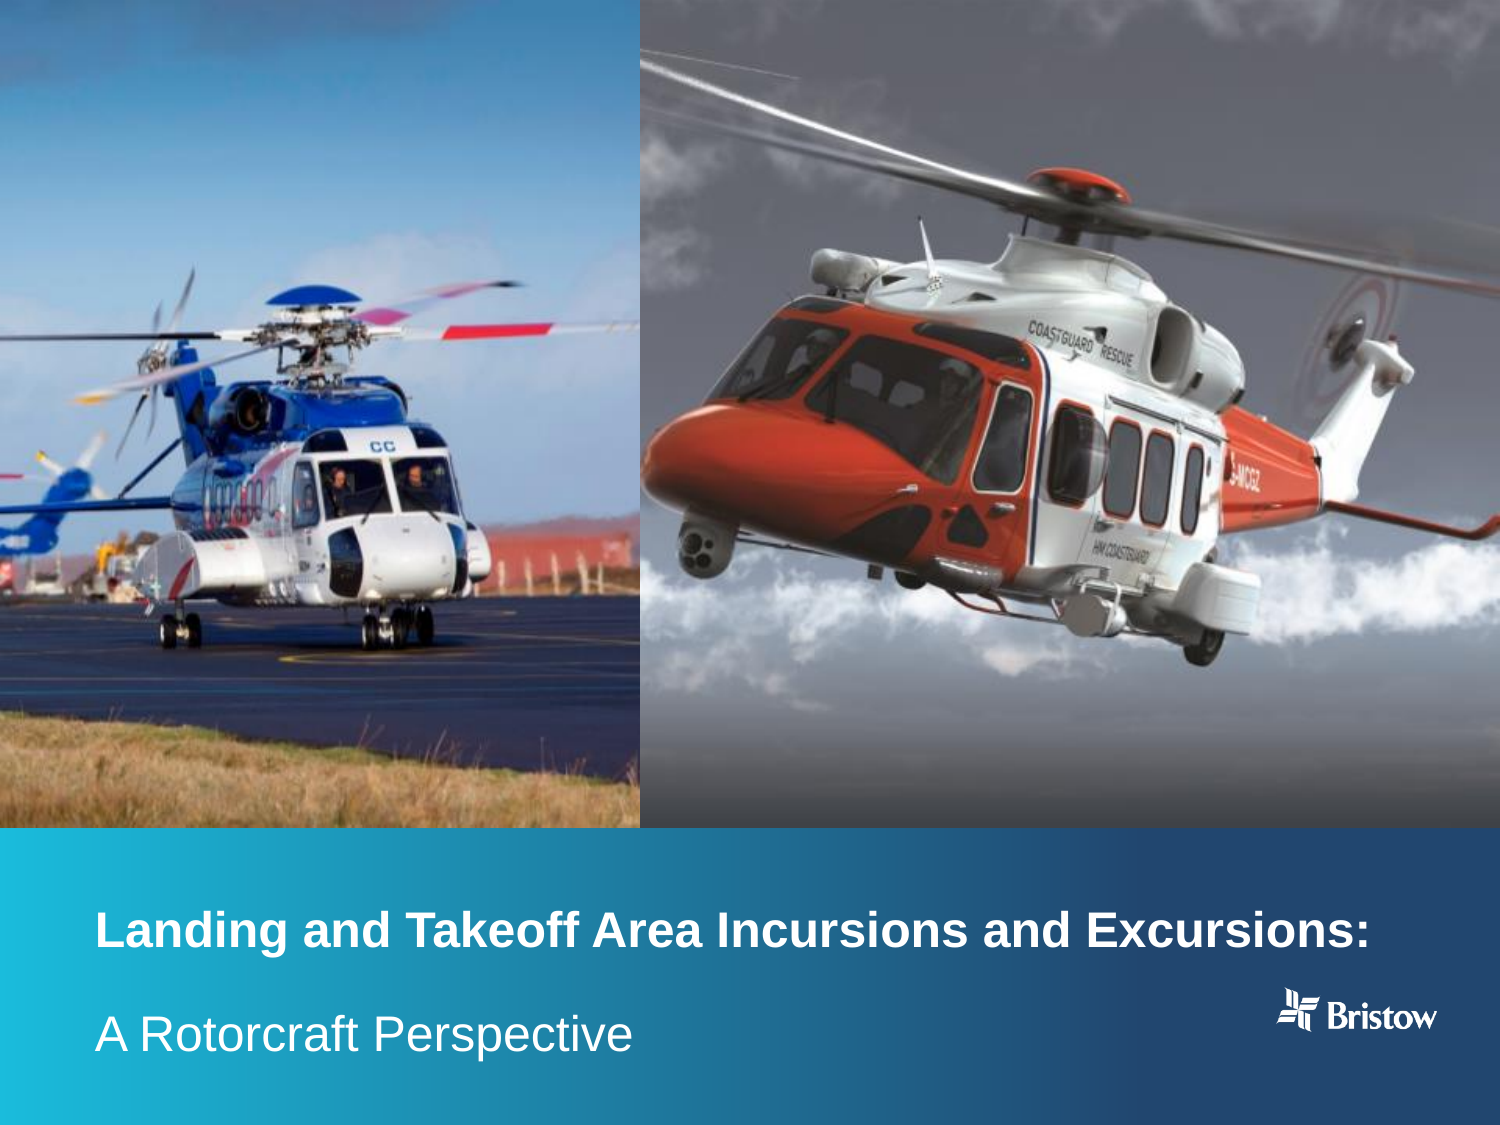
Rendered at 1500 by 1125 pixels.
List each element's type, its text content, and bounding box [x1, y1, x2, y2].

text_box A Rotorcraft Perspective [94, 961, 944, 1086]
picture [1276, 987, 1437, 1032]
picture [0, 0, 1500, 829]
text_box Landing and Takeoff Area Incursions and Excursions: [94, 836, 1437, 946]
